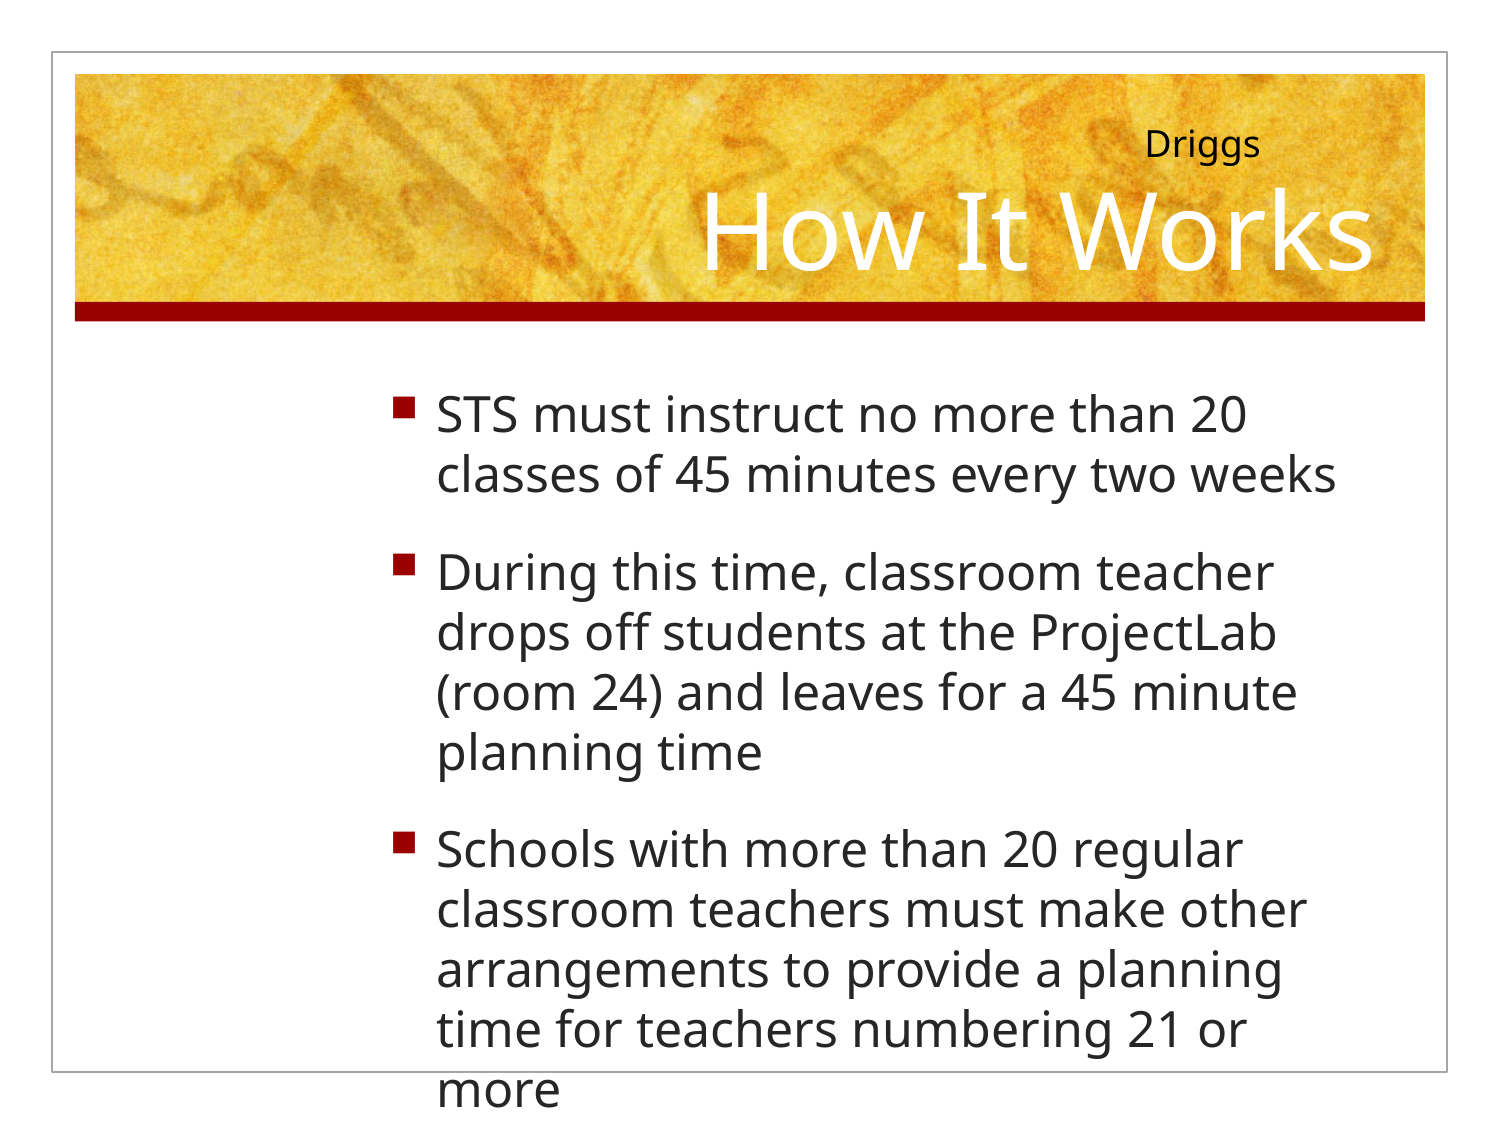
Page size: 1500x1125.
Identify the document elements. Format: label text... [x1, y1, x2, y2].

title How It Works [108, 74, 1392, 292]
picture [75, 74, 1425, 301]
list STS must instruct no more than 20 classes of 45 minutes every two weeks During this time, classroom teacher drops off students at the ProjectLab (room 24) and leaves for a 45 minute planning time Schools with more than 20 regular classroom teachers must make other arrangements to provide a planning time for teachers numbering 21 or more “Be creative.” [375, 375, 1392, 1005]
text_box Driggs [1129, 113, 1365, 173]
